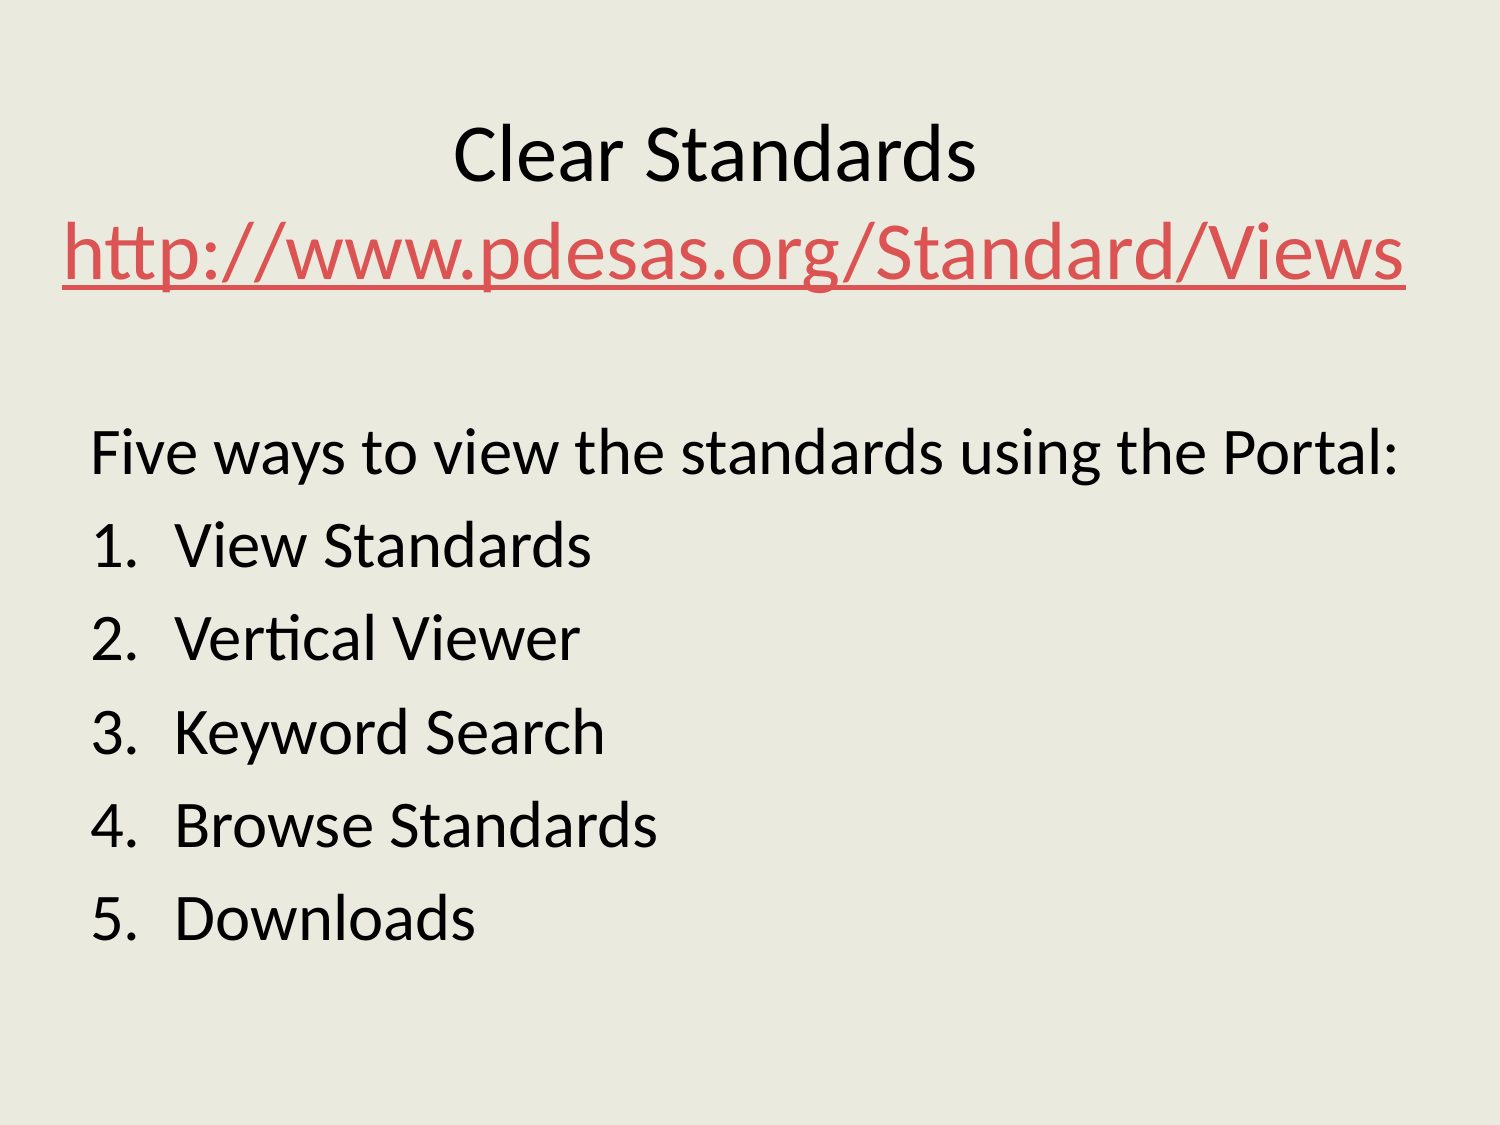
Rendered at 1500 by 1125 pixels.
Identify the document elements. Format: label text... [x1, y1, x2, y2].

title Clear Standards http://www.pdesas.org/Standard/Views [37, 45, 1450, 350]
list Five ways to view the standards using the Portal: View Standards Vertical Viewer Keyword Search Browse Standards Downloads [75, 399, 1425, 1005]
